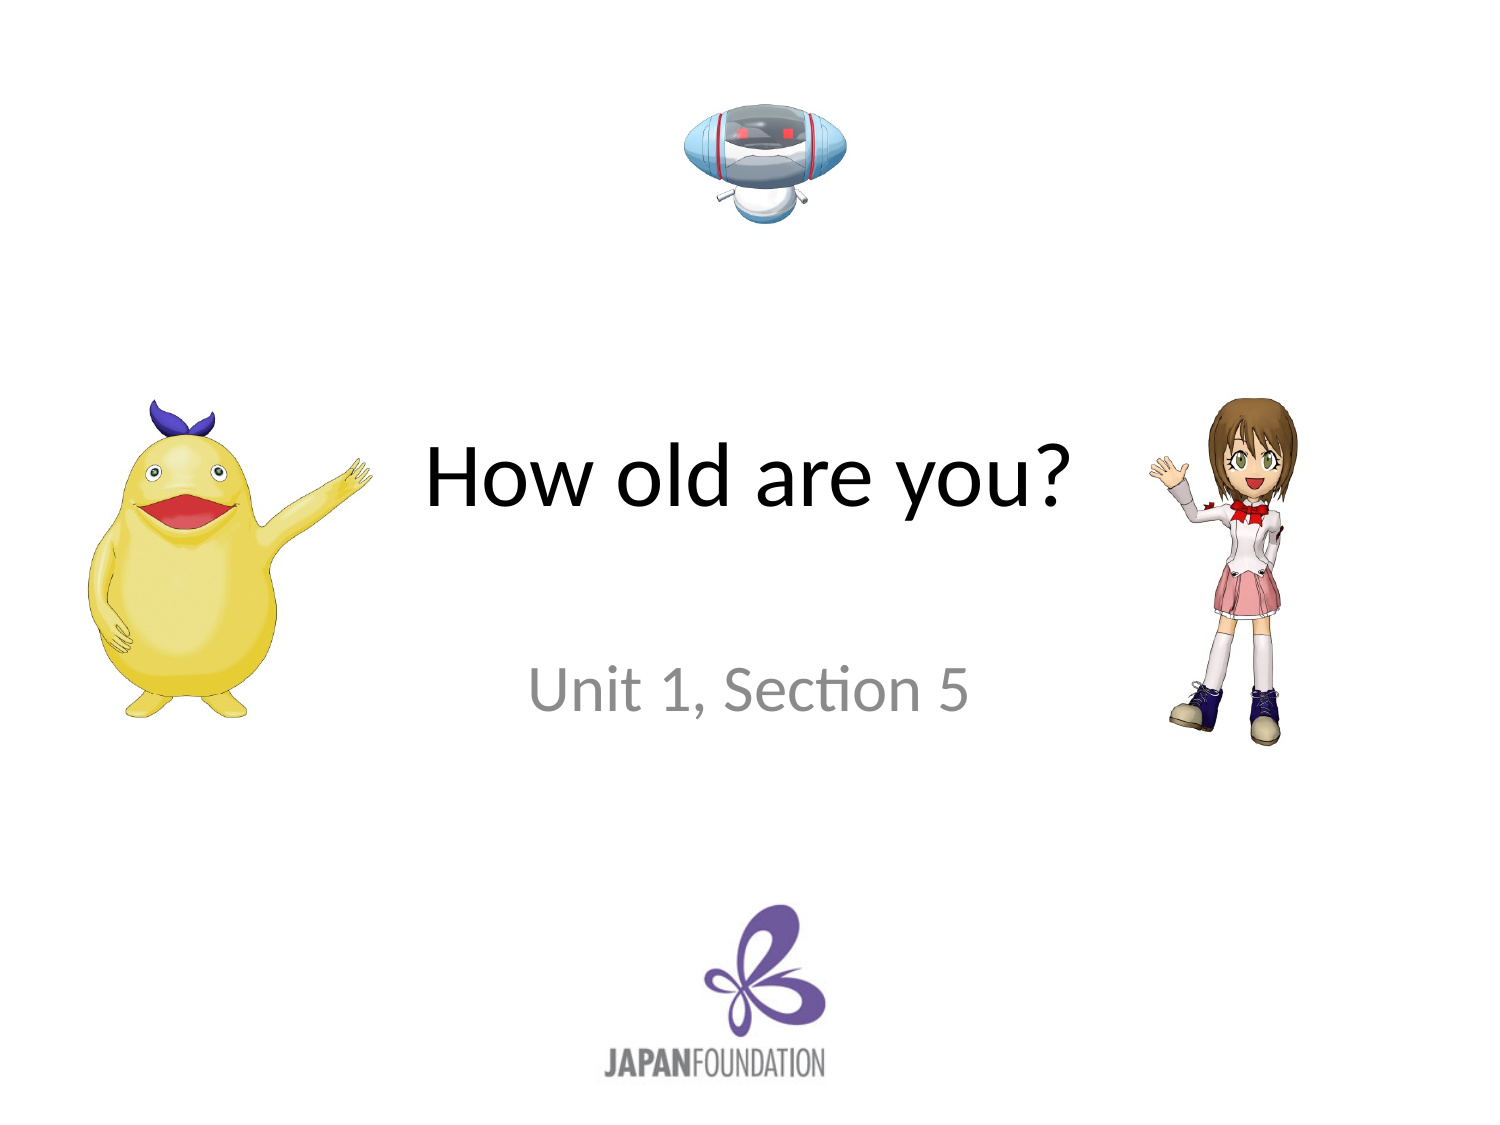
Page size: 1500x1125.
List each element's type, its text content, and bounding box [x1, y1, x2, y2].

title How old are you? [112, 349, 1388, 591]
subtitle Unit 1, Section 5 [225, 637, 1275, 925]
picture [0, 380, 452, 733]
picture [631, 63, 897, 241]
picture [944, 361, 1500, 752]
picture [596, 893, 836, 1090]
